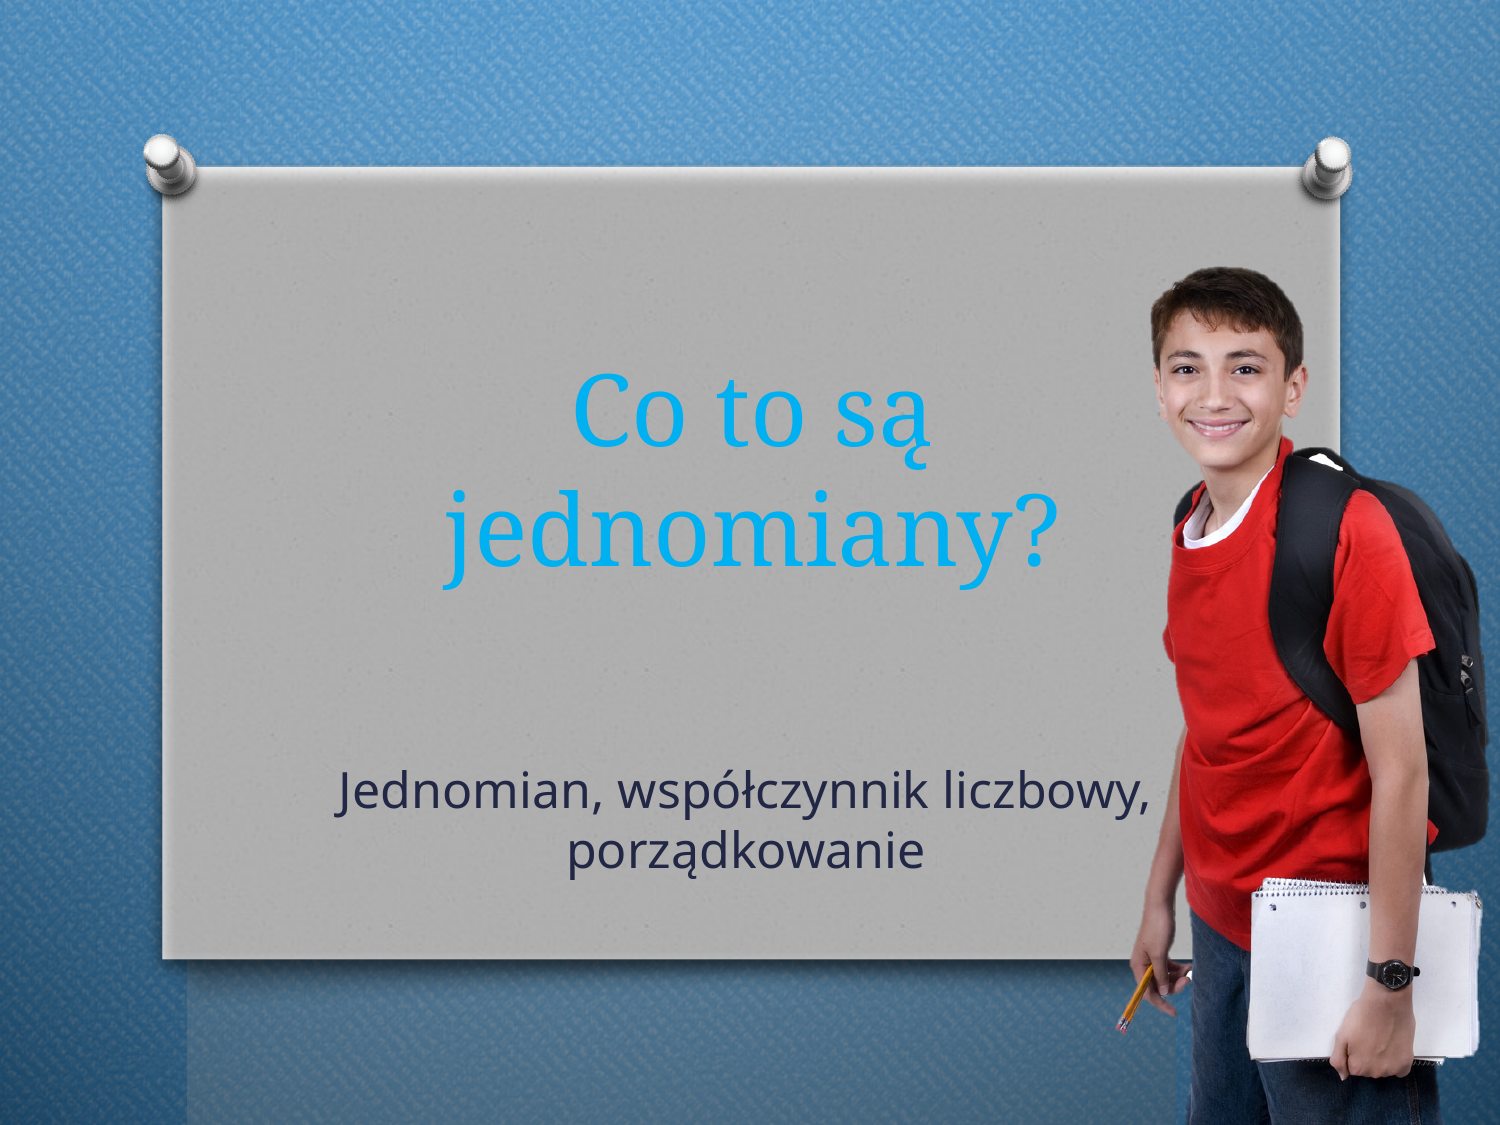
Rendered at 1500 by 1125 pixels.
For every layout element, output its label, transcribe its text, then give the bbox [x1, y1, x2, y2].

picture [1274, 109, 1396, 230]
picture [1087, 231, 1500, 1125]
title Co to są jednomiany? [283, 294, 1083, 595]
subtitle Jednomian, współczynnik liczbowy, porządkowanie [277, 751, 1083, 911]
picture [112, 100, 235, 224]
